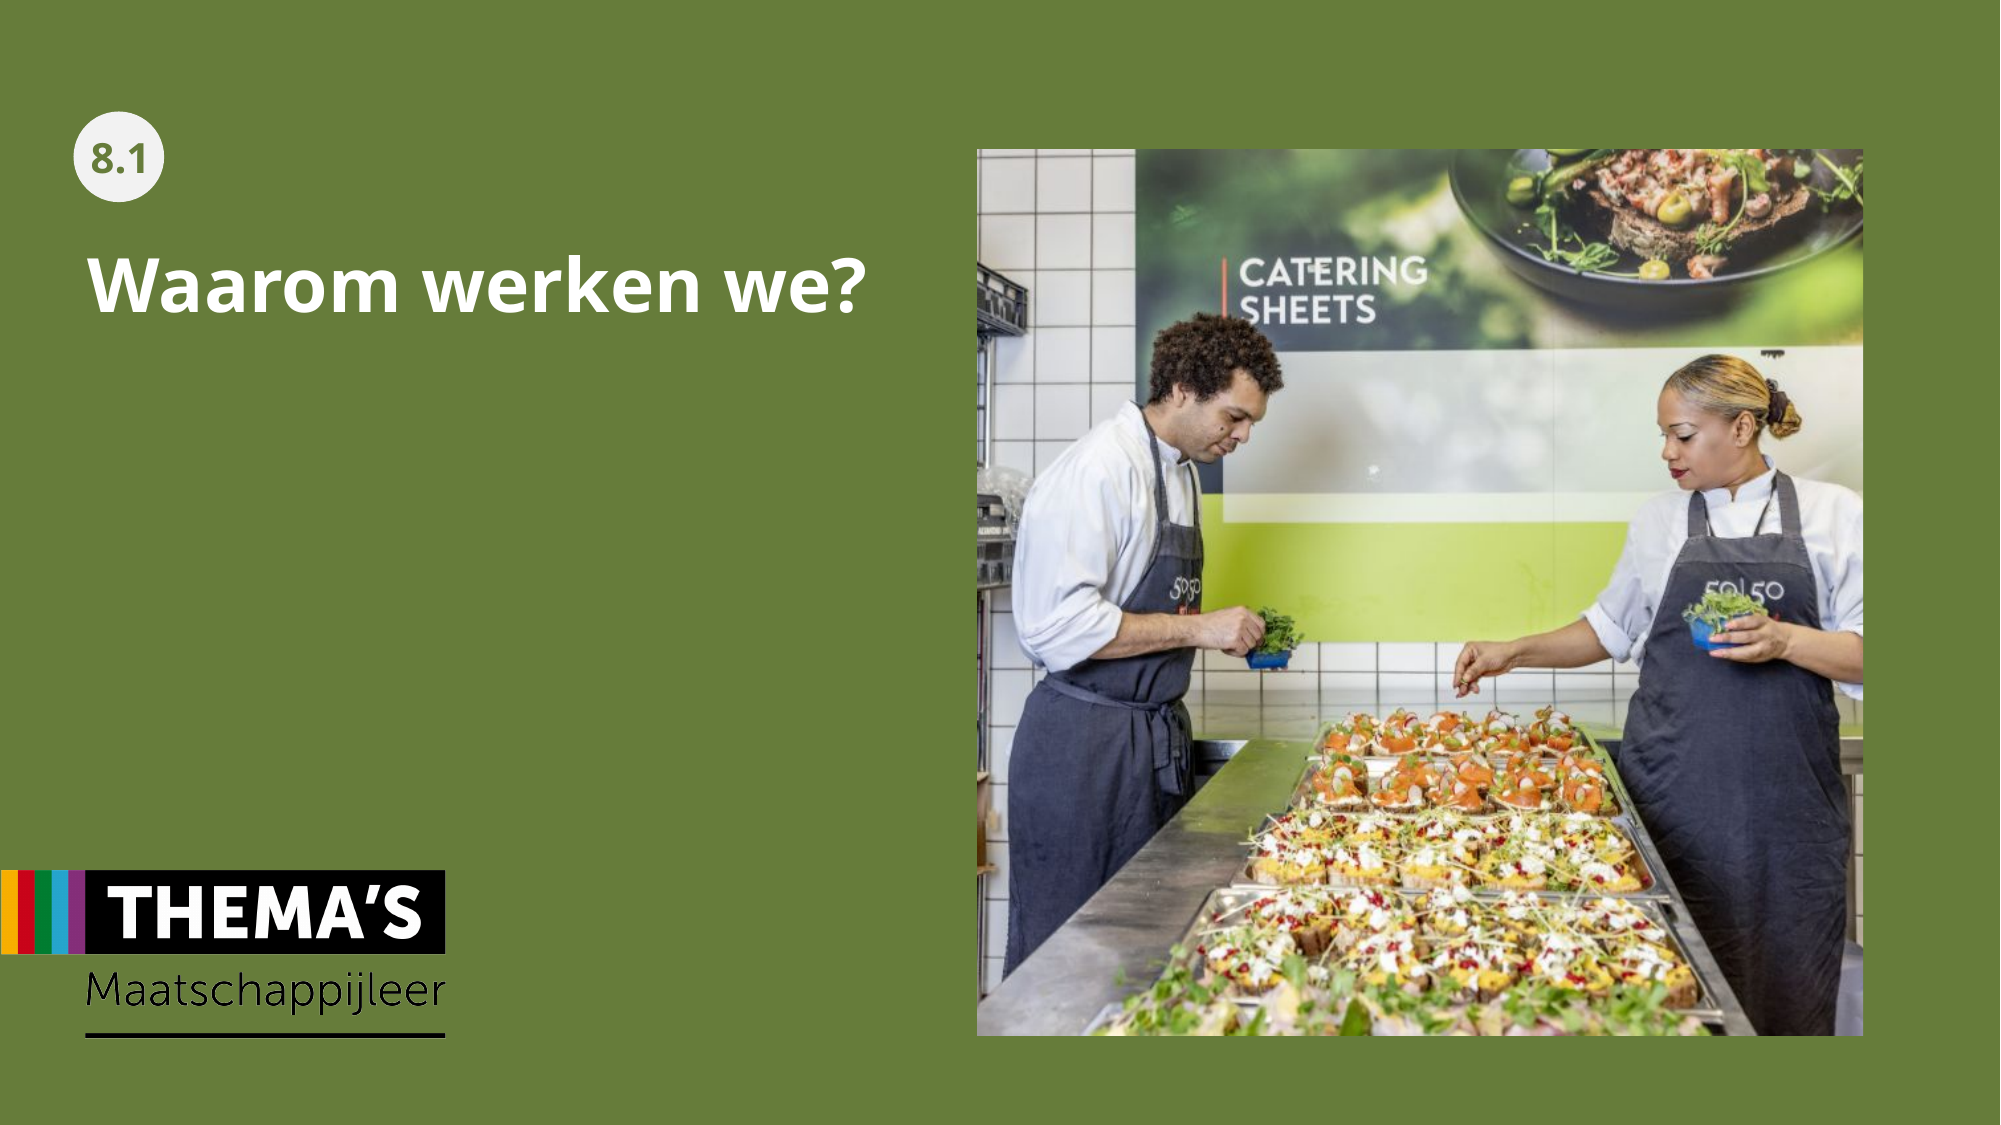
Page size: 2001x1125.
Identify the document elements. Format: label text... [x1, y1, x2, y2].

picture [977, 149, 1864, 1036]
list Waarom werken we? [72, 240, 928, 769]
title 8.1 [71, 102, 170, 190]
picture [0, 786, 474, 1125]
